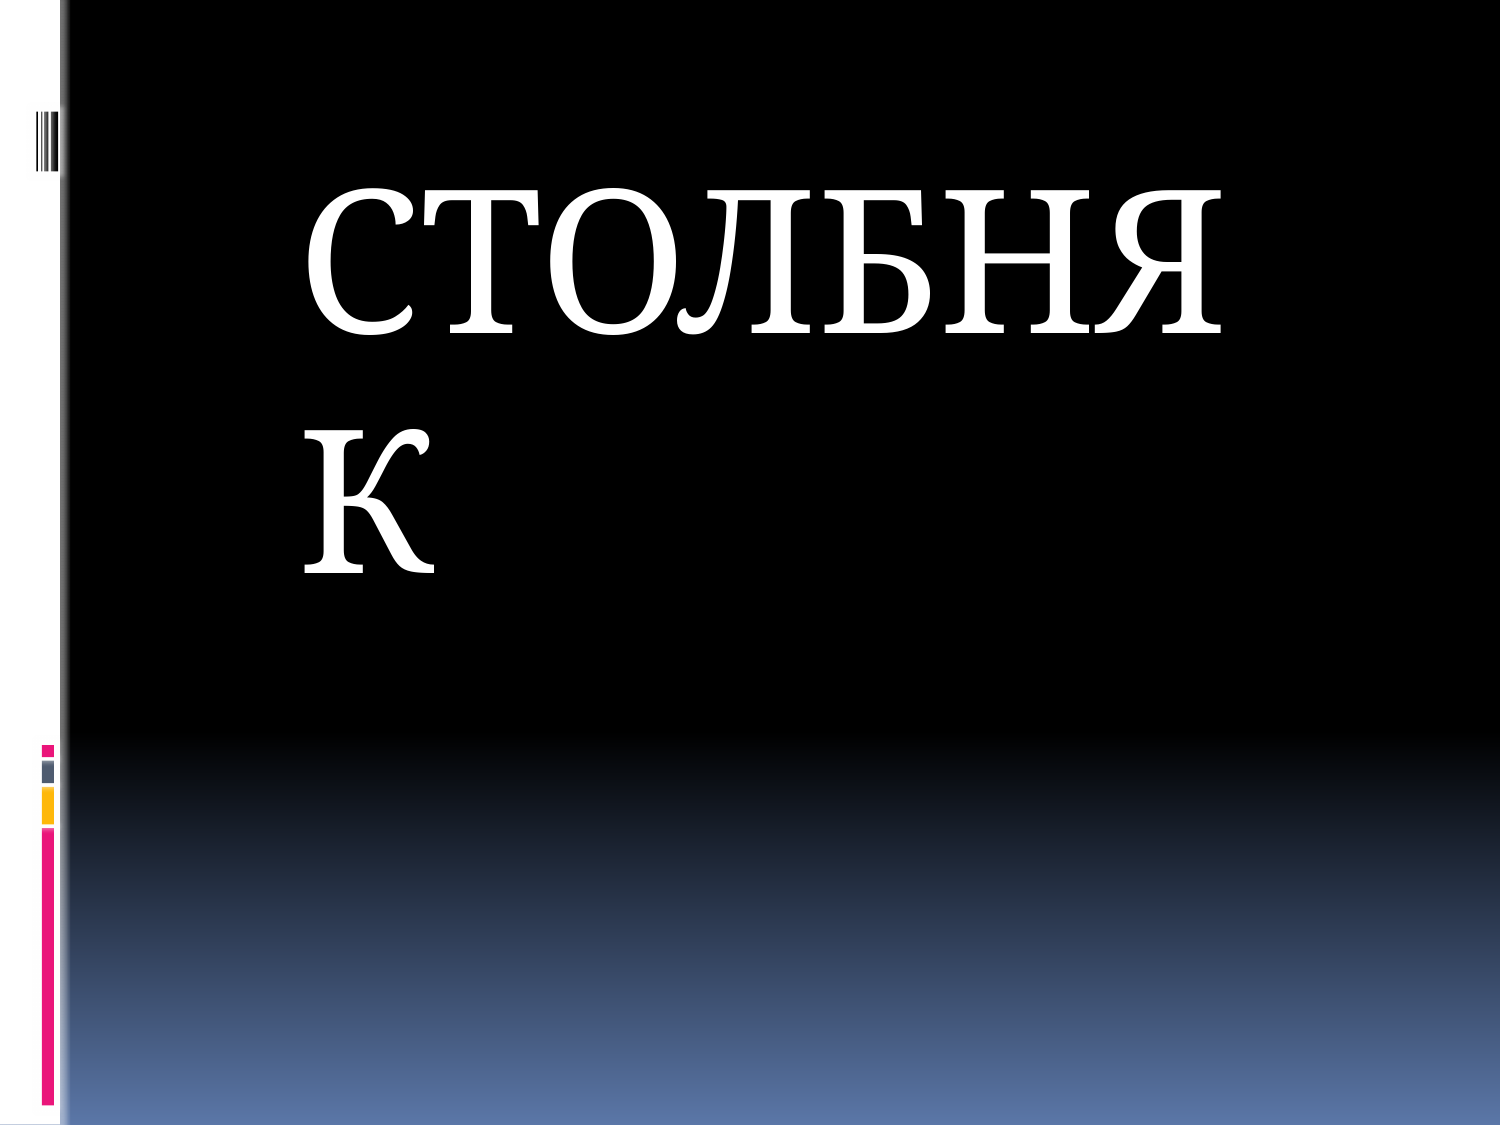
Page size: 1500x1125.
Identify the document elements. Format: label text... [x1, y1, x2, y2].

subtitle СТОЛБНЯК [281, 316, 1325, 622]
